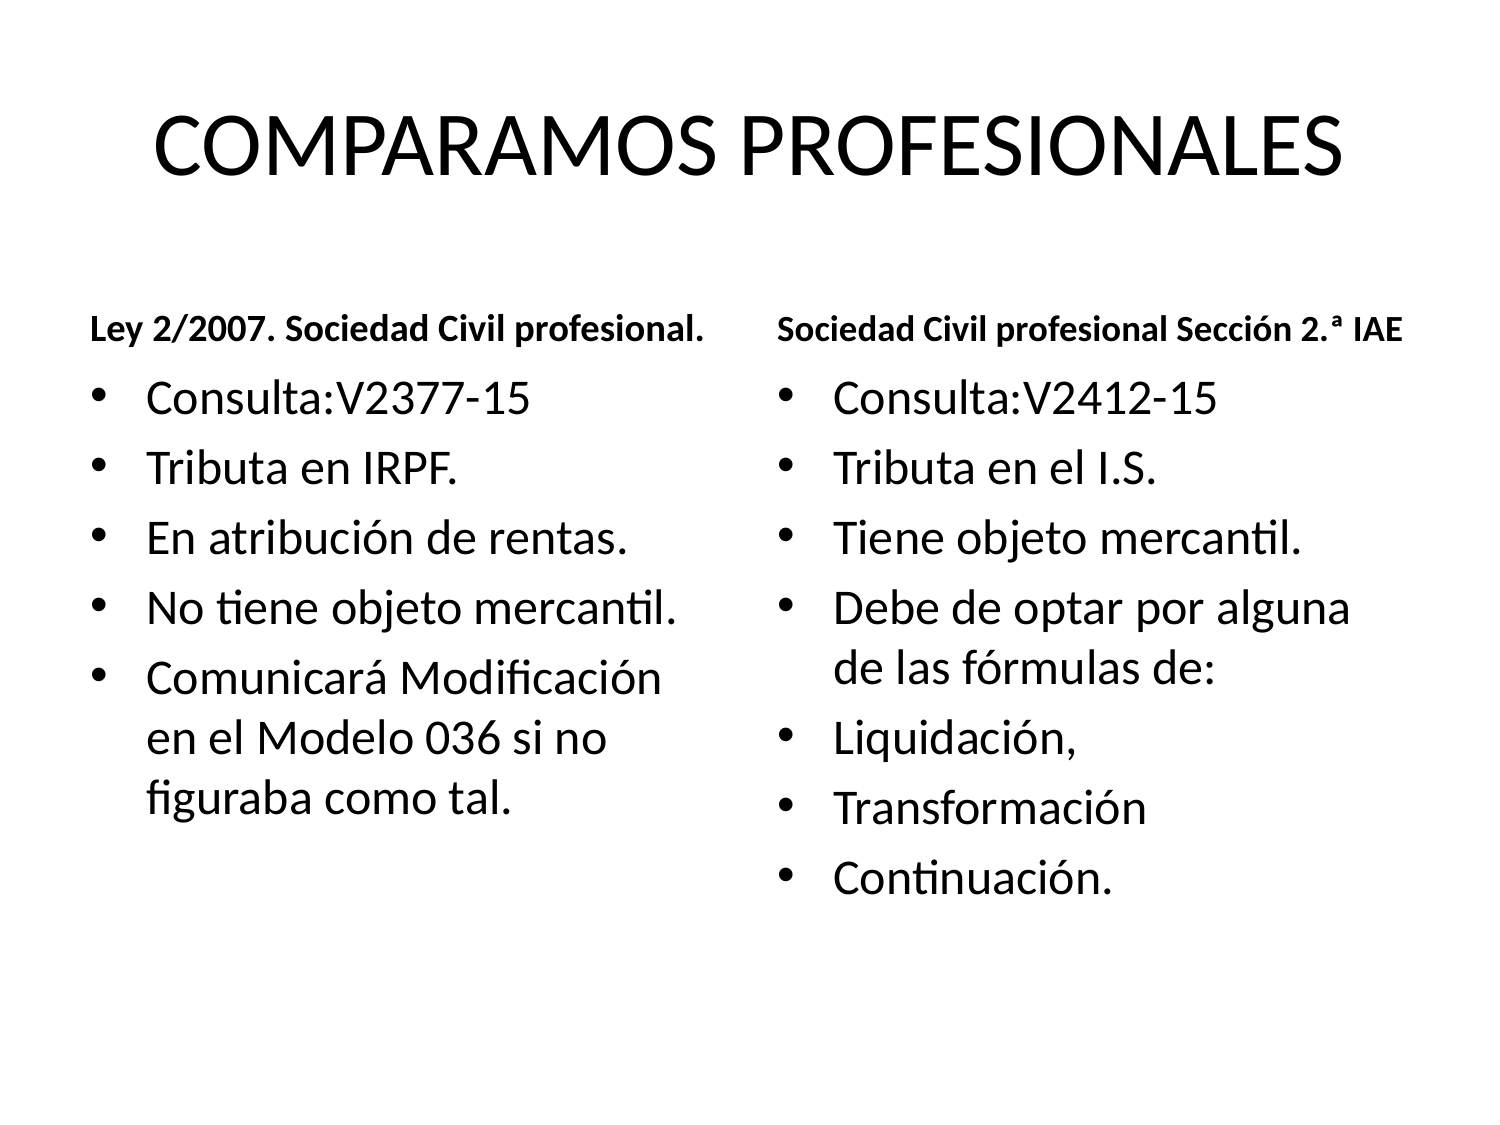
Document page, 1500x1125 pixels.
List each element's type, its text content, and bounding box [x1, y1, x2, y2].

list Consulta:V2377-15 Tributa en IRPF. En atribución de rentas. No tiene objeto mercantil. Comunicará Modificación en el Modelo 036 si no figuraba como tal. [75, 356, 738, 1005]
title COMPARAMOS PROFESIONALES [75, 45, 1425, 233]
list Consulta:V2412-15 Tributa en el I.S. Tiene objeto mercantil. Debe de optar por alguna de las fórmulas de: Liquidación, Transformación Continuación. [761, 356, 1425, 1005]
list Ley 2/2007. Sociedad Civil profesional. [75, 251, 738, 356]
list Sociedad Civil profesional Sección 2.ª IAE [761, 251, 1425, 356]
